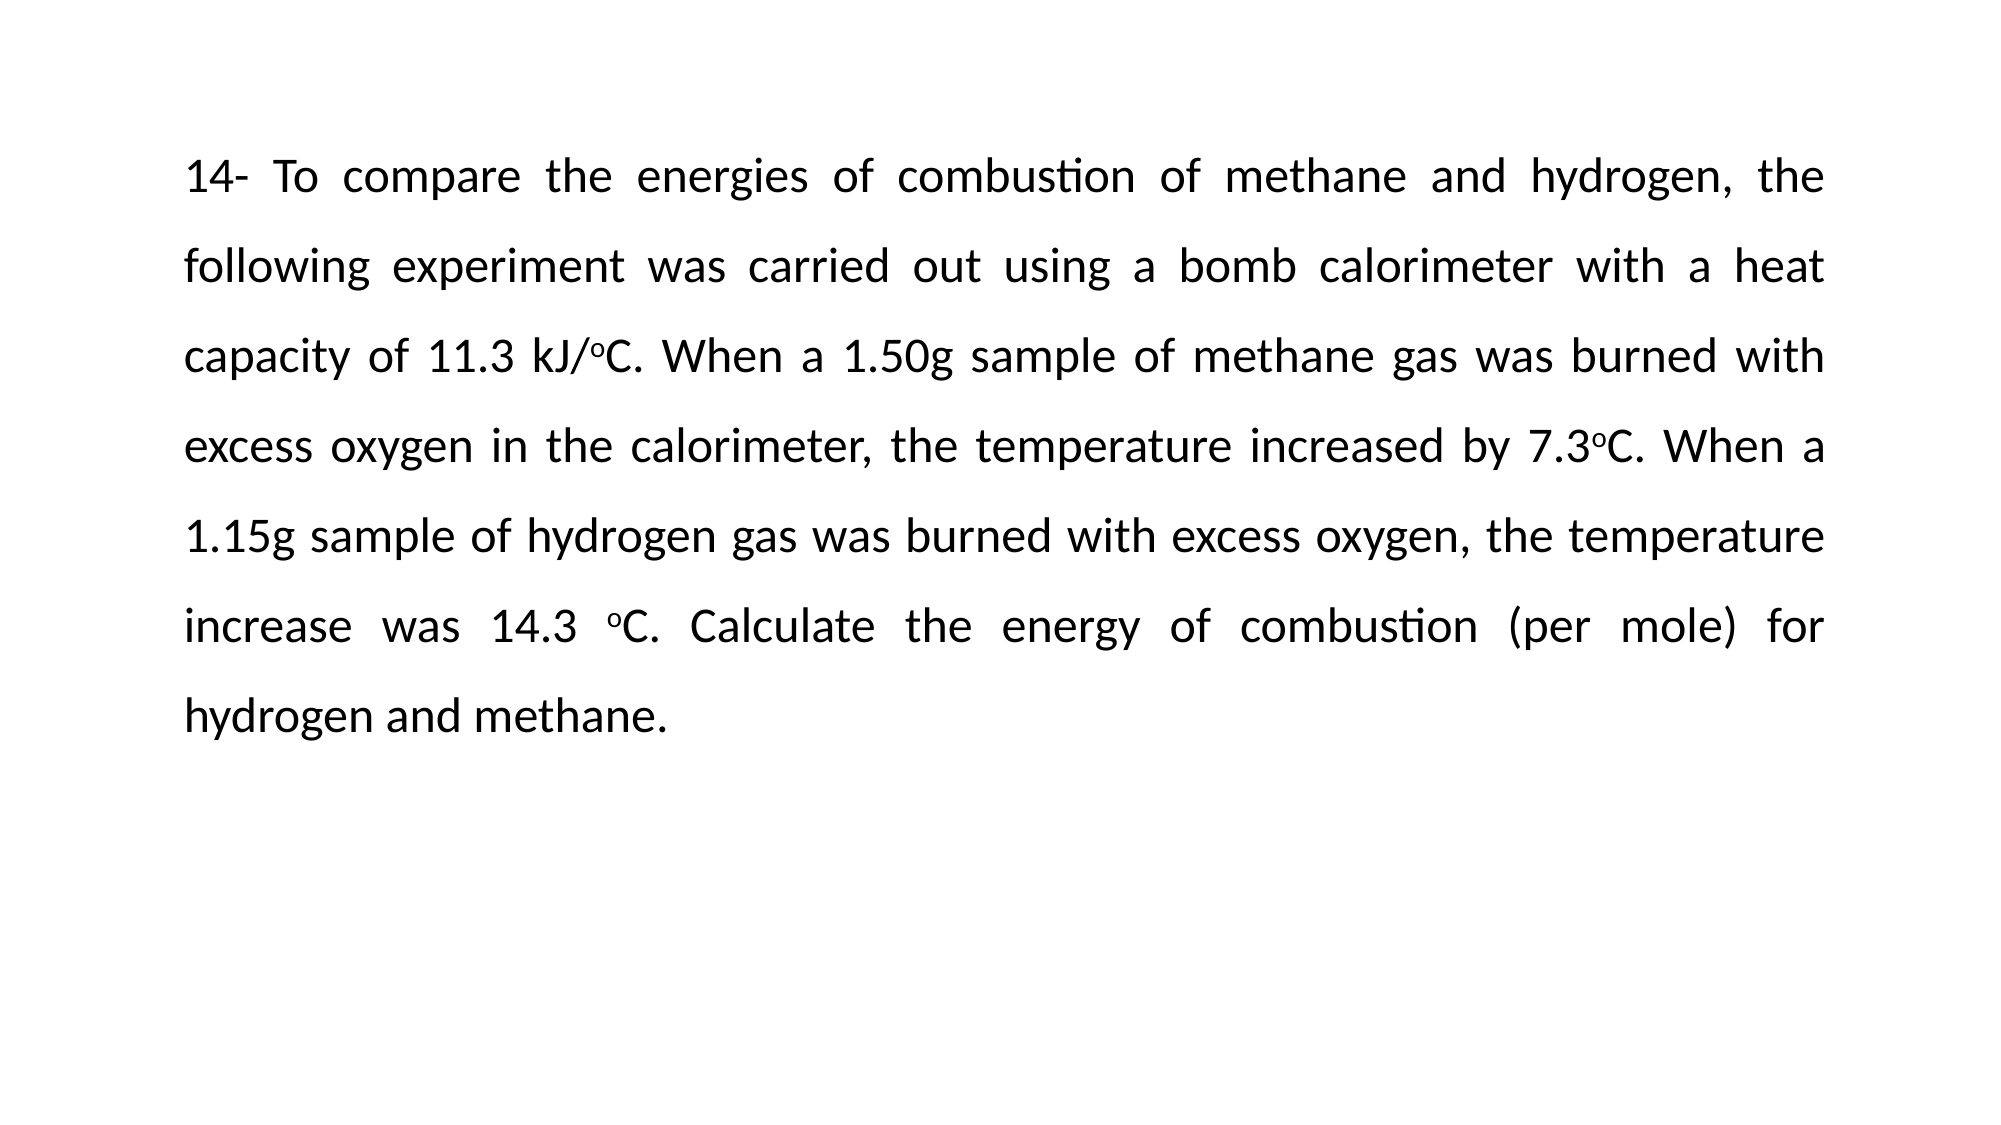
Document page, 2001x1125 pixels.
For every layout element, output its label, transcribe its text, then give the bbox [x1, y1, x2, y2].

text_box 14- To compare the energies of combustion of methane and hydrogen, the following experiment was carried out using a bomb calorimeter with a heat capacity of 11.3 kJ/oC. When a 1.50g sample of methane gas was burned with excess oxygen in the calorimeter, the temperature increased by 7.3oC. When a 1.15g sample of hydrogen gas was burned with excess oxygen, the temperature increase was 14.3 oC. Calculate the energy of combustion (per mole) for hydrogen and methane. [169, 104, 1841, 750]
